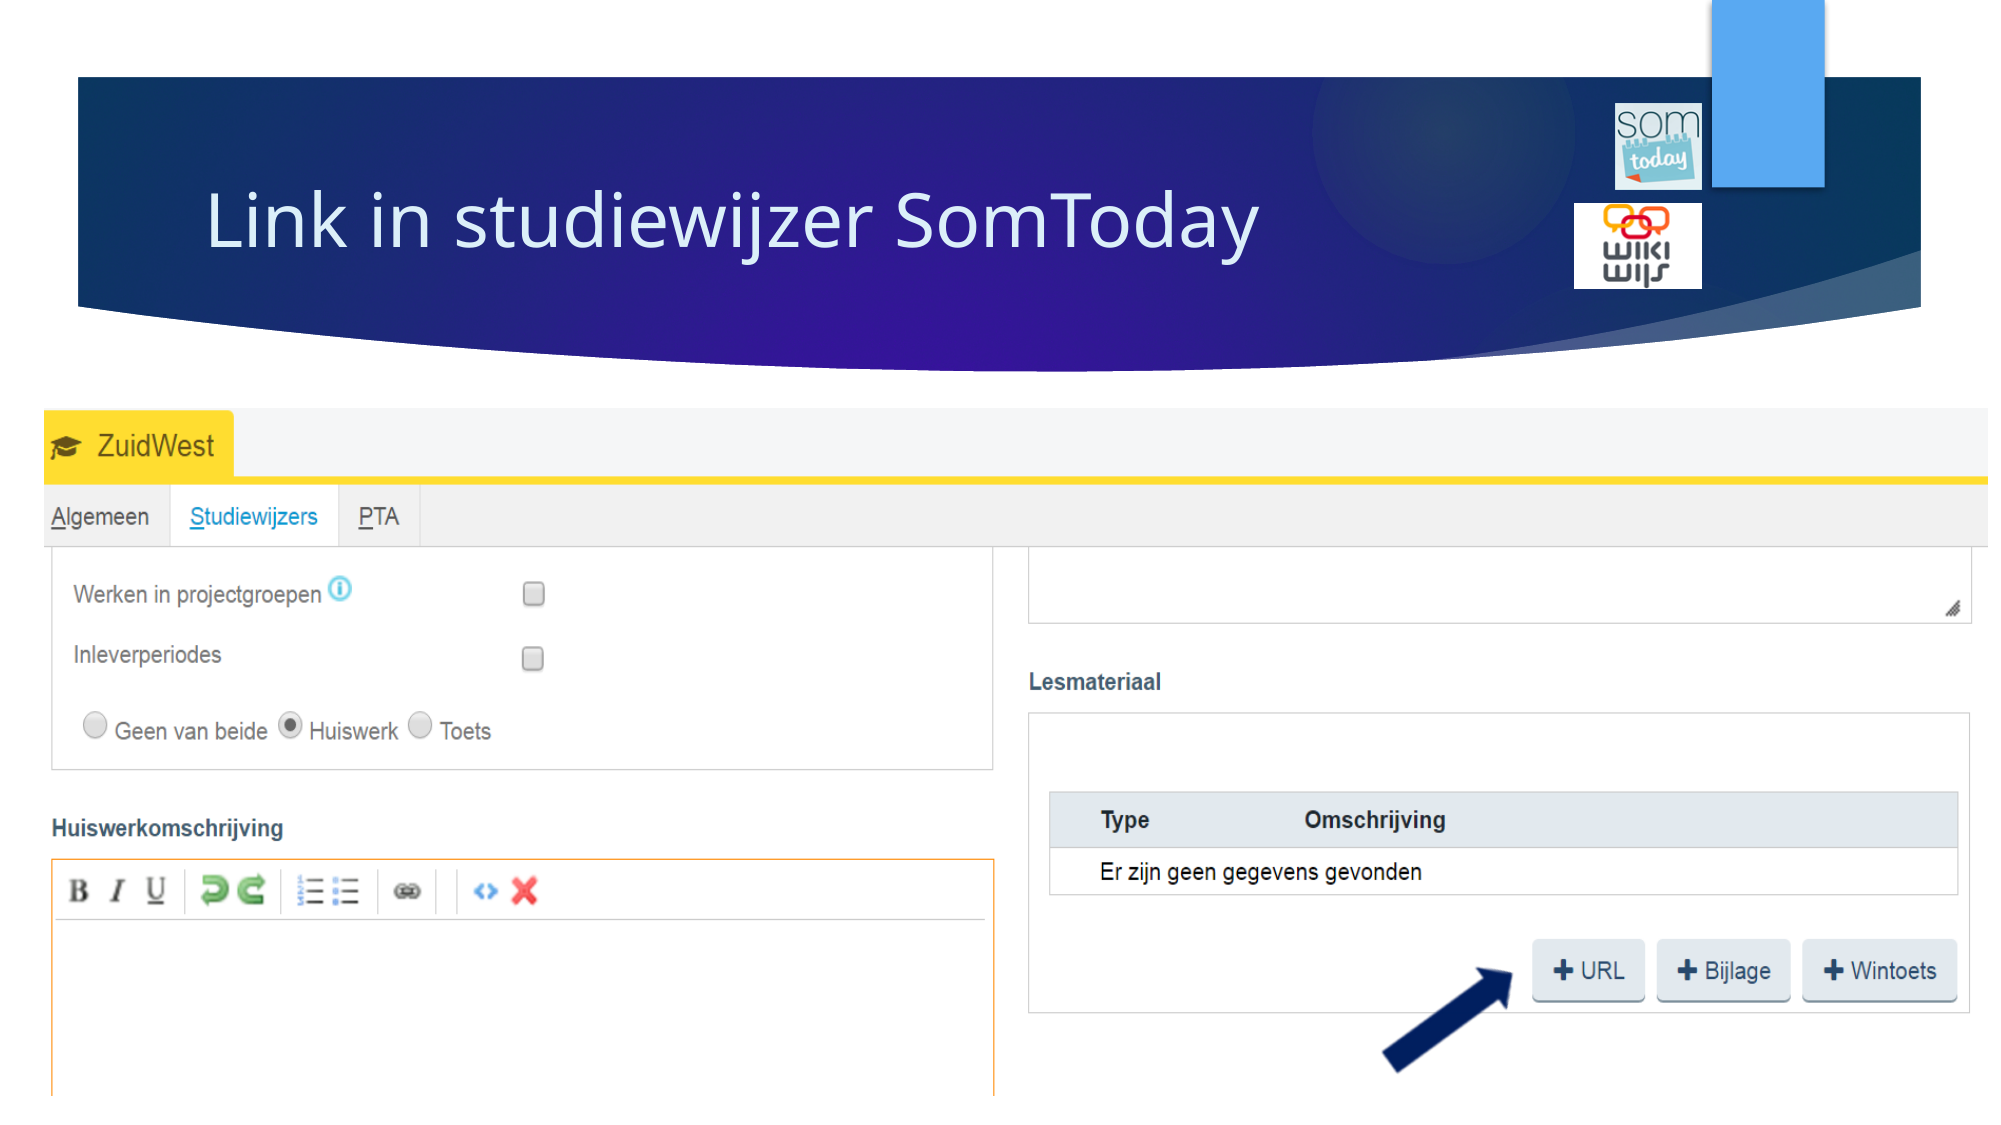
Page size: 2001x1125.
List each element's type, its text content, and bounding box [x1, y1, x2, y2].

picture [1370, 943, 1520, 1124]
picture [1574, 202, 1702, 289]
title Link in studiewijzer SomToday [189, 159, 1627, 276]
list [44, 407, 1988, 1096]
picture [1615, 103, 1702, 190]
